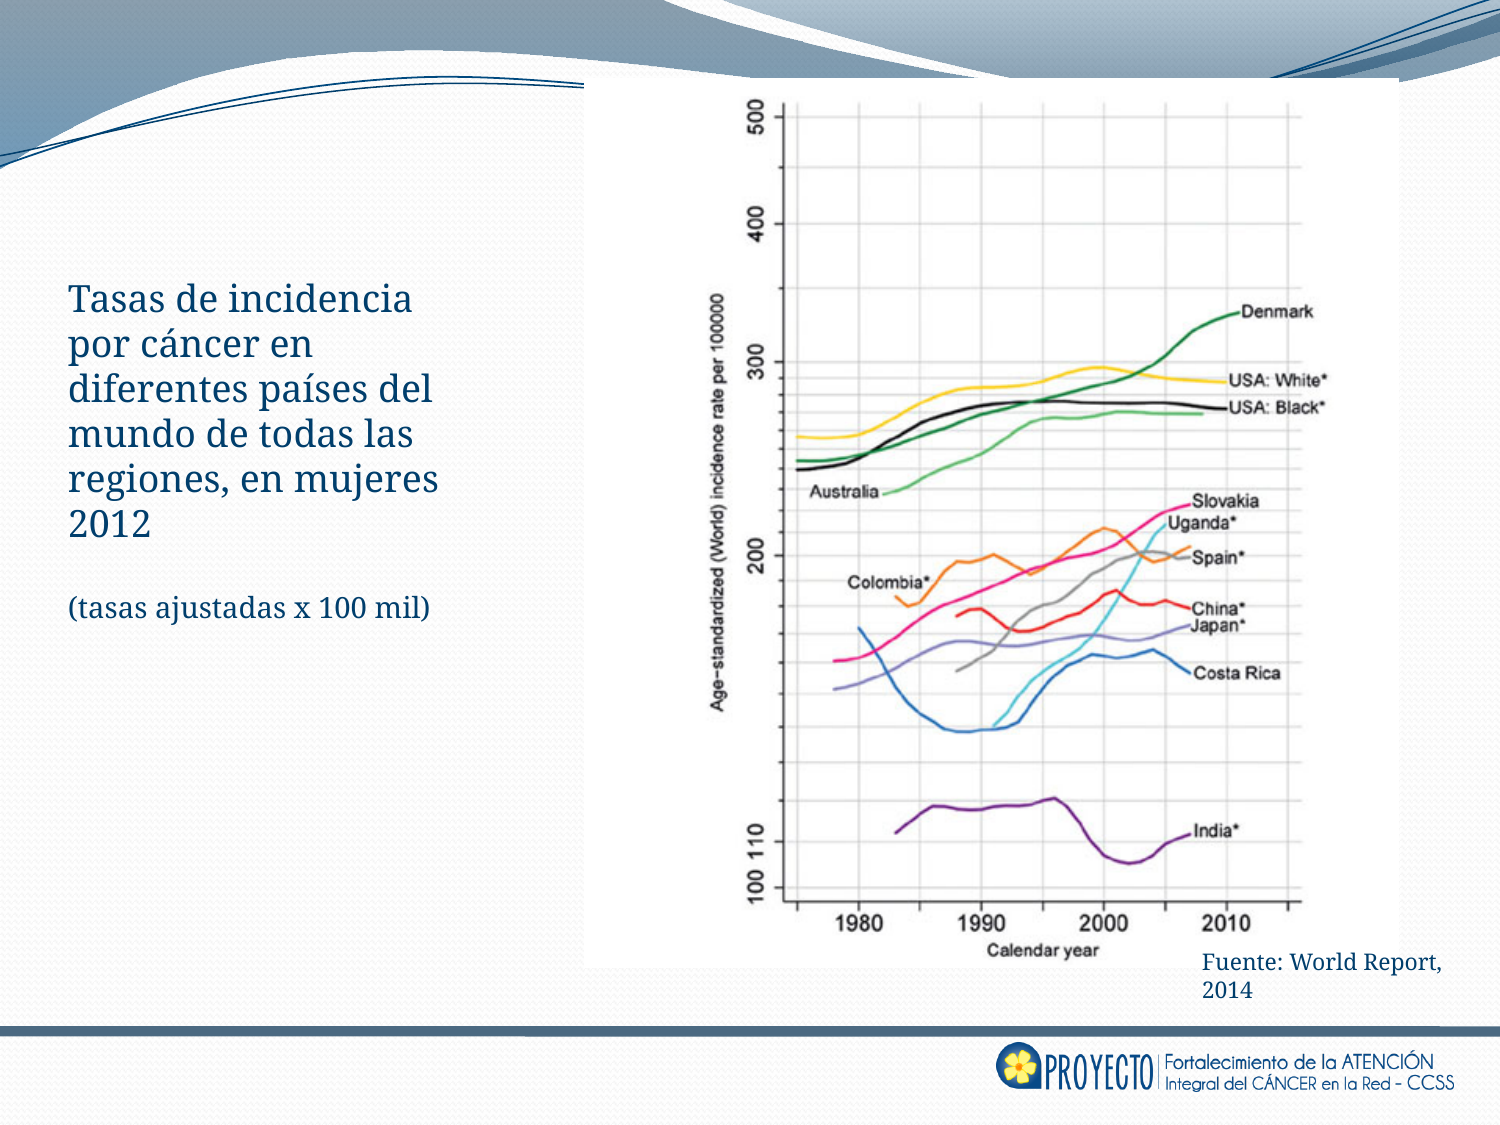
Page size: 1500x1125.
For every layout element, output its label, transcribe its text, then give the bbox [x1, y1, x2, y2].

text_box Tasas de incidencia por cáncer en diferentes países del mundo de todas las regiones, en mujeres 2012 (tasas ajustadas x 100 mil) [53, 267, 467, 632]
text_box Fuente: World Report, 2014 [1187, 940, 1471, 1011]
picture [584, 77, 1399, 968]
picture [996, 1042, 1454, 1092]
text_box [1187, 940, 1405, 980]
